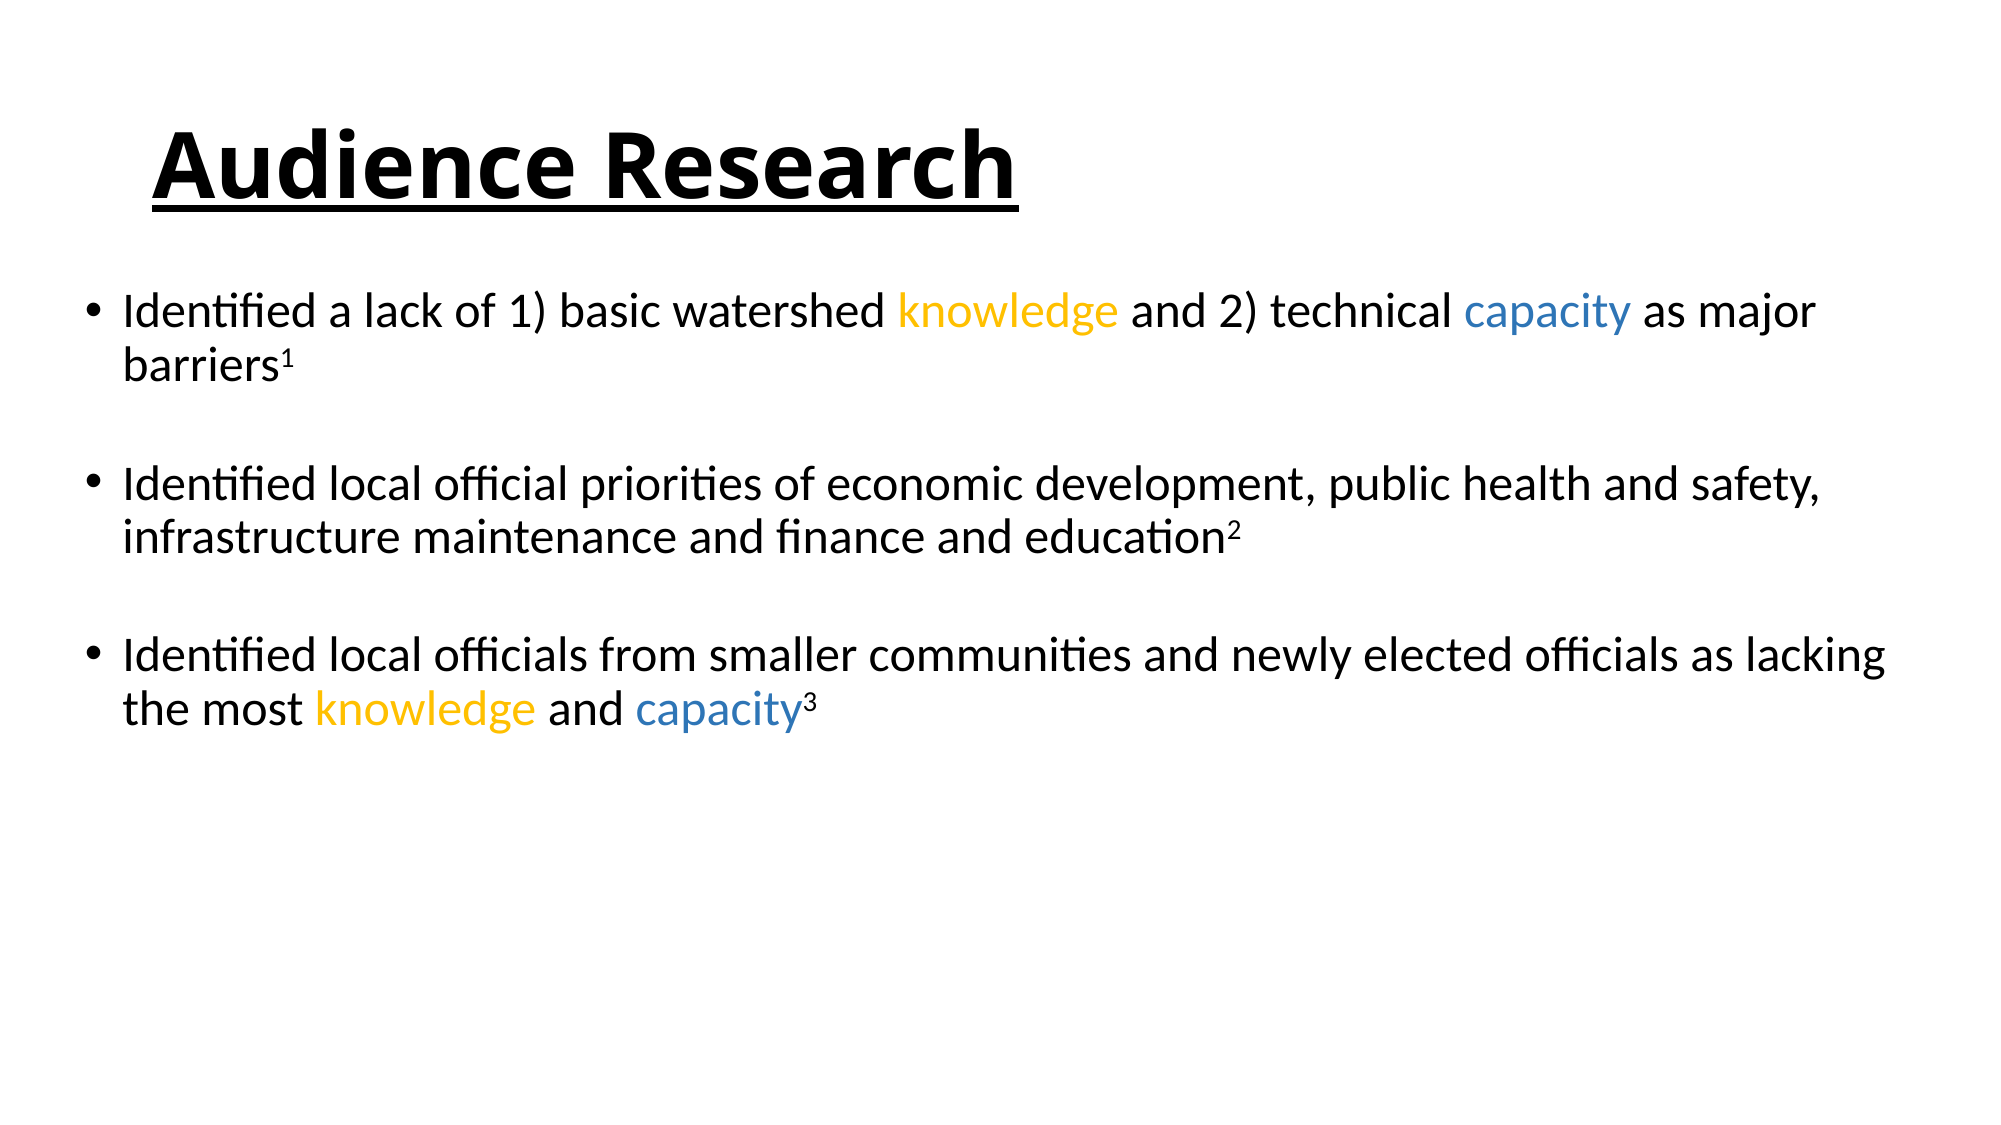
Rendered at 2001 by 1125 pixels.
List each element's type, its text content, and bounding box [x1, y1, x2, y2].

list Identified a lack of 1) basic watershed knowledge and 2) technical capacity as major barriers1 Identified local official priorities of economic development, public health and safety, infrastructure maintenance and finance and education2 Identified local officials from smaller communities and newly elected officials as lacking the most knowledge and capacity3 [69, 277, 1931, 1035]
title Audience Research [137, 59, 1898, 277]
